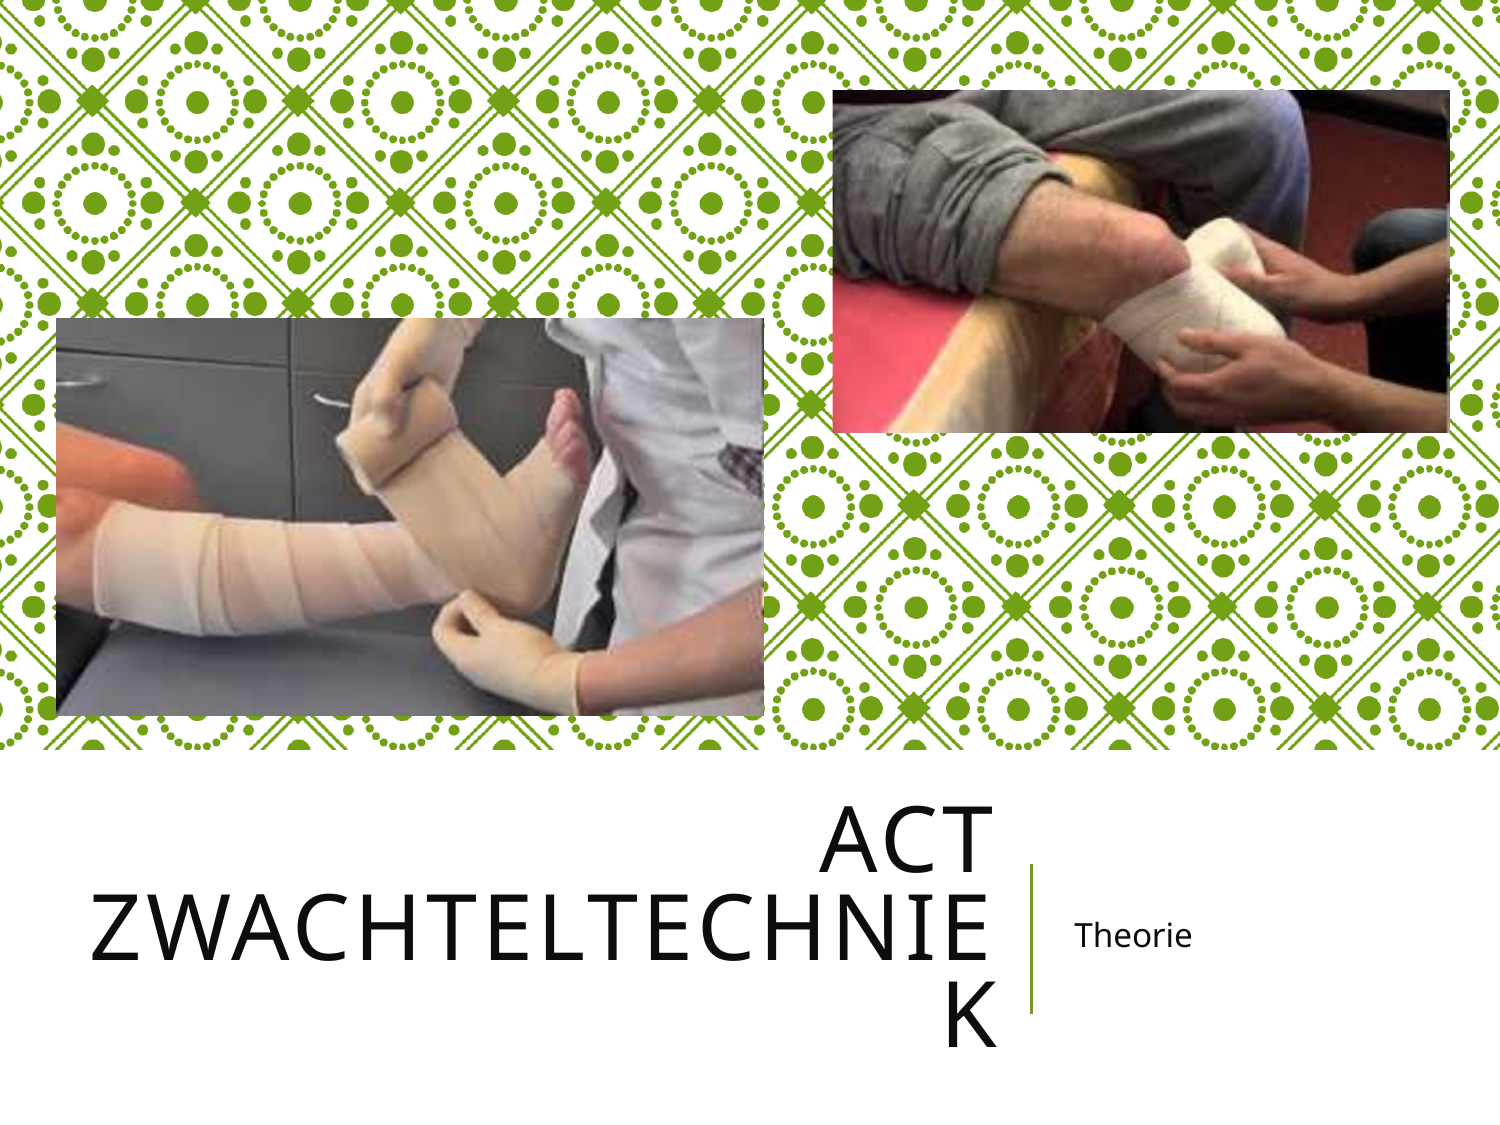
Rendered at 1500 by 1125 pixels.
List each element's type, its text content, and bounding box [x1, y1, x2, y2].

picture [56, 317, 764, 716]
subtitle Theorie [1059, 813, 1454, 1054]
title ACT zwachteltechniek [56, 813, 1013, 1054]
picture [832, 89, 1451, 433]
